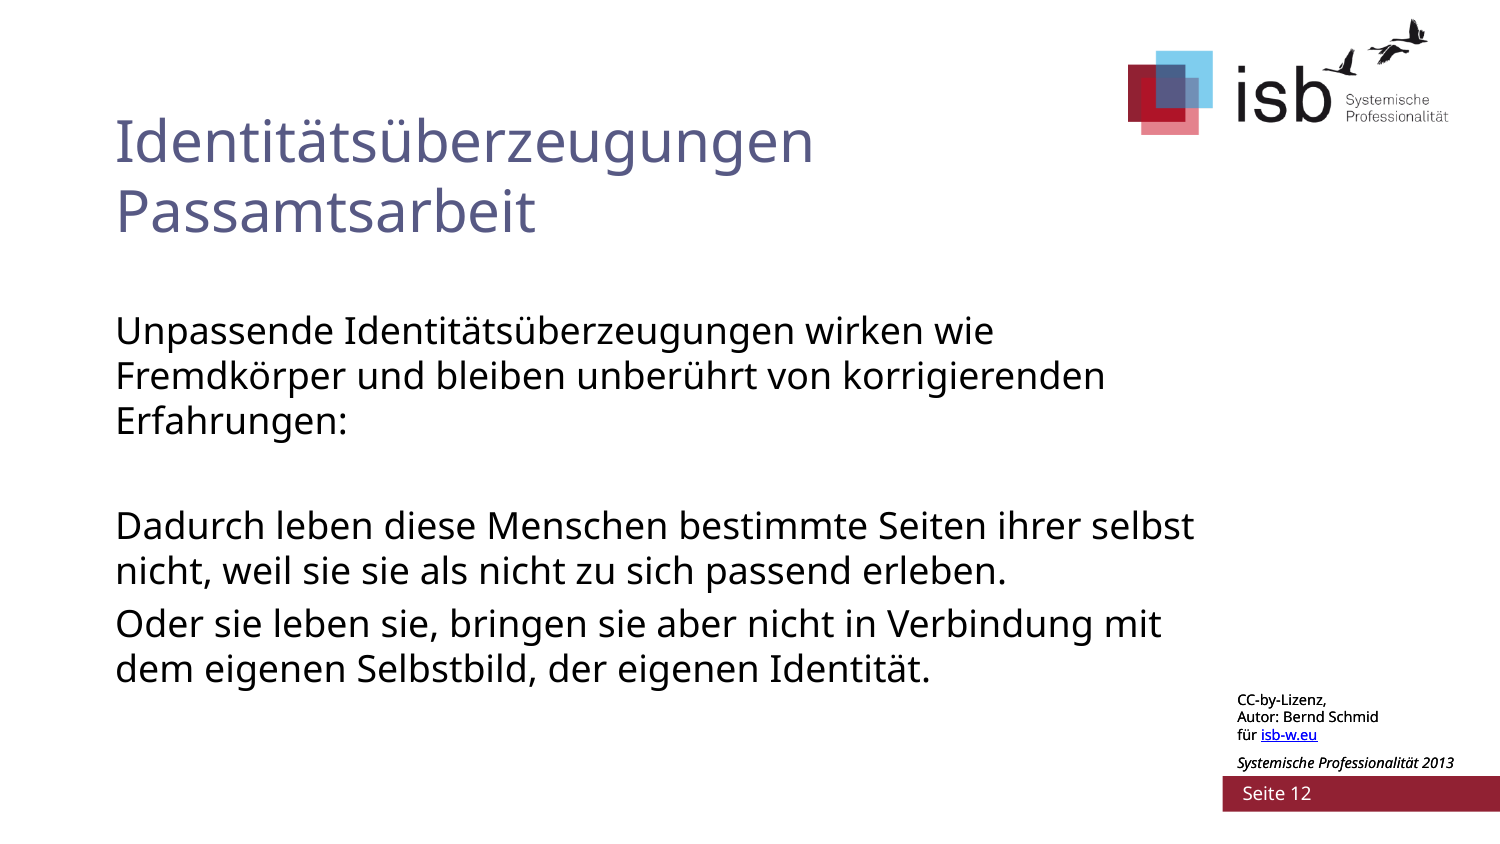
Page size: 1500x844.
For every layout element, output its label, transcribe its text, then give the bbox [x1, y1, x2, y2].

title Identitätsüberzeugungen Passamtsarbeit [100, 67, 1223, 185]
picture [1128, 14, 1461, 139]
list Unpassende Identitätsüberzeugungen wirken wie Fremdkörper und bleiben unberührt von korrigierenden Erfahrungen: Dadurch leben diese Menschen bestimmte Seiten ihrer selbst nicht, weil sie sie als nicht zu sich passend erleben. Oder sie leben sie, bringen sie aber nicht in Verbindung mit dem eigenen Selbstbild, der eigenen Identität. [100, 185, 1223, 812]
text_box CC-by-Lizenz, Autor: Bernd Schmid für isb-w.eu Systemische Professionalität 2013 [1222, 543, 1500, 844]
